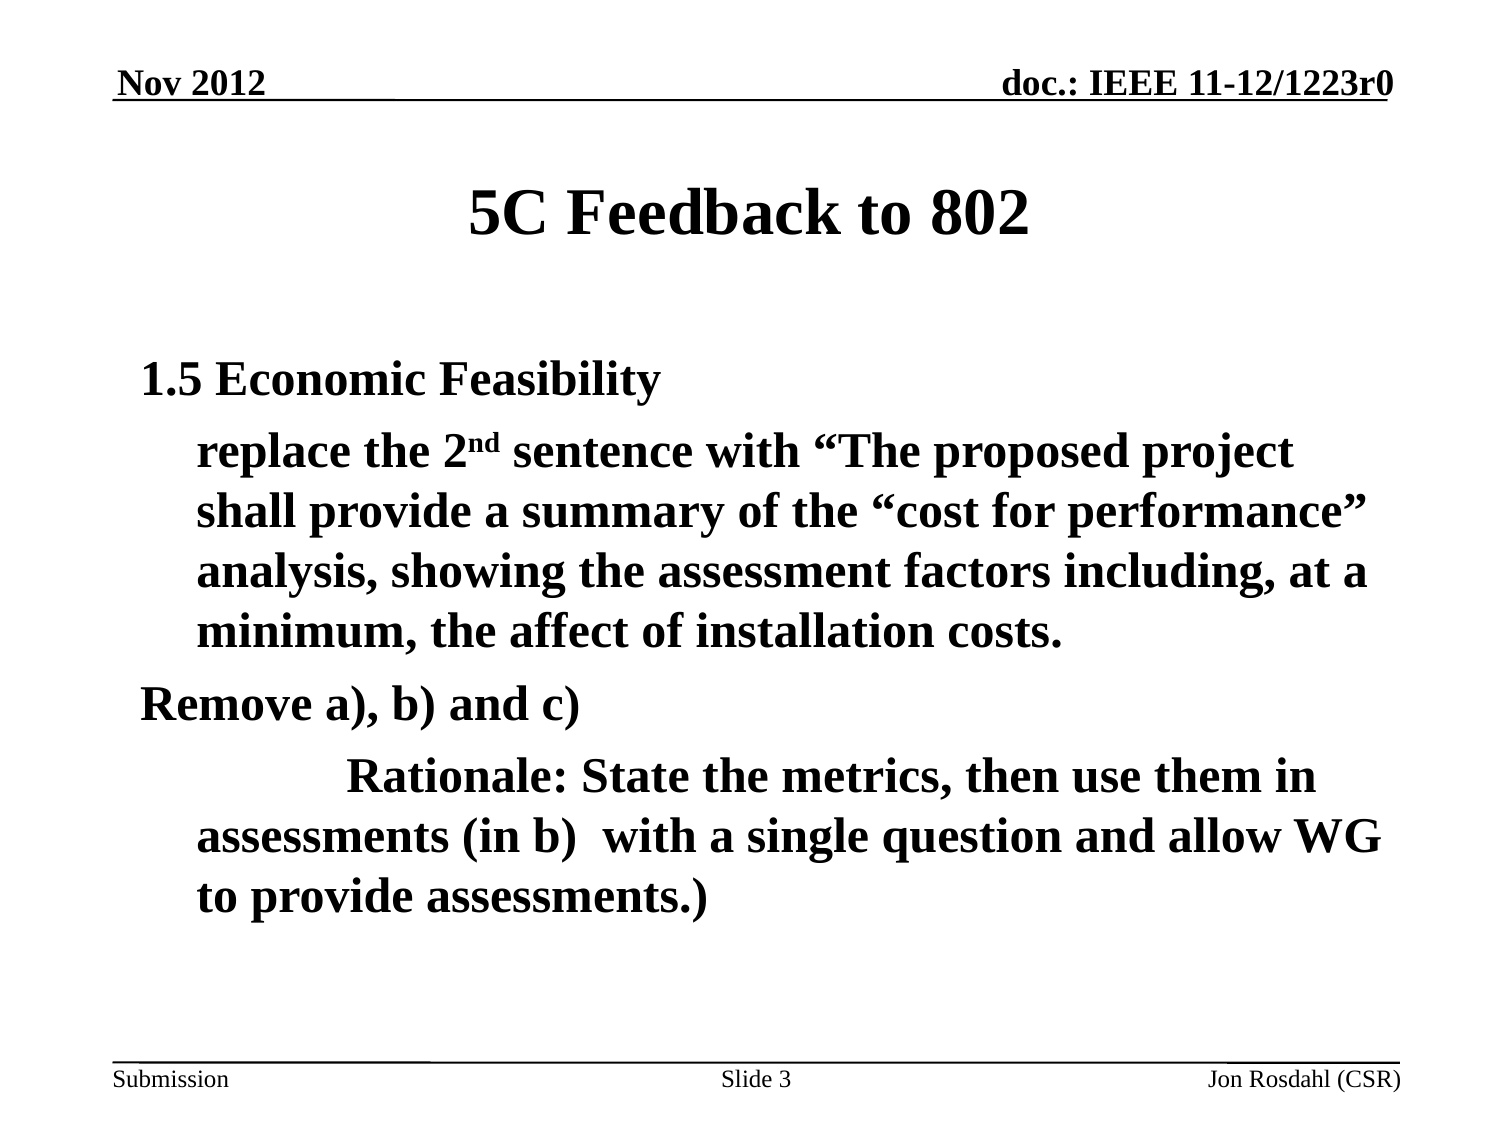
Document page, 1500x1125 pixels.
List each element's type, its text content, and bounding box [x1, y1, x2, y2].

footer Jon Rosdahl (CSR) [1007, 1061, 1402, 1093]
slide_number Slide 3 [712, 1061, 800, 1123]
list 1.5 Economic Feasibility replace the 2nd sentence with “The proposed project shall provide a summary of the “cost for performance” analysis, showing the assessment factors including, at a minimum, the affect of installation costs. Remove a), b) and c) Rationale: State the metrics, then use them in assessments (in b) with a single question and allow WG to provide assessments.) [124, 337, 1401, 1029]
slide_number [116, 58, 507, 104]
title 5C Feedback to 802 [112, 111, 1388, 303]
